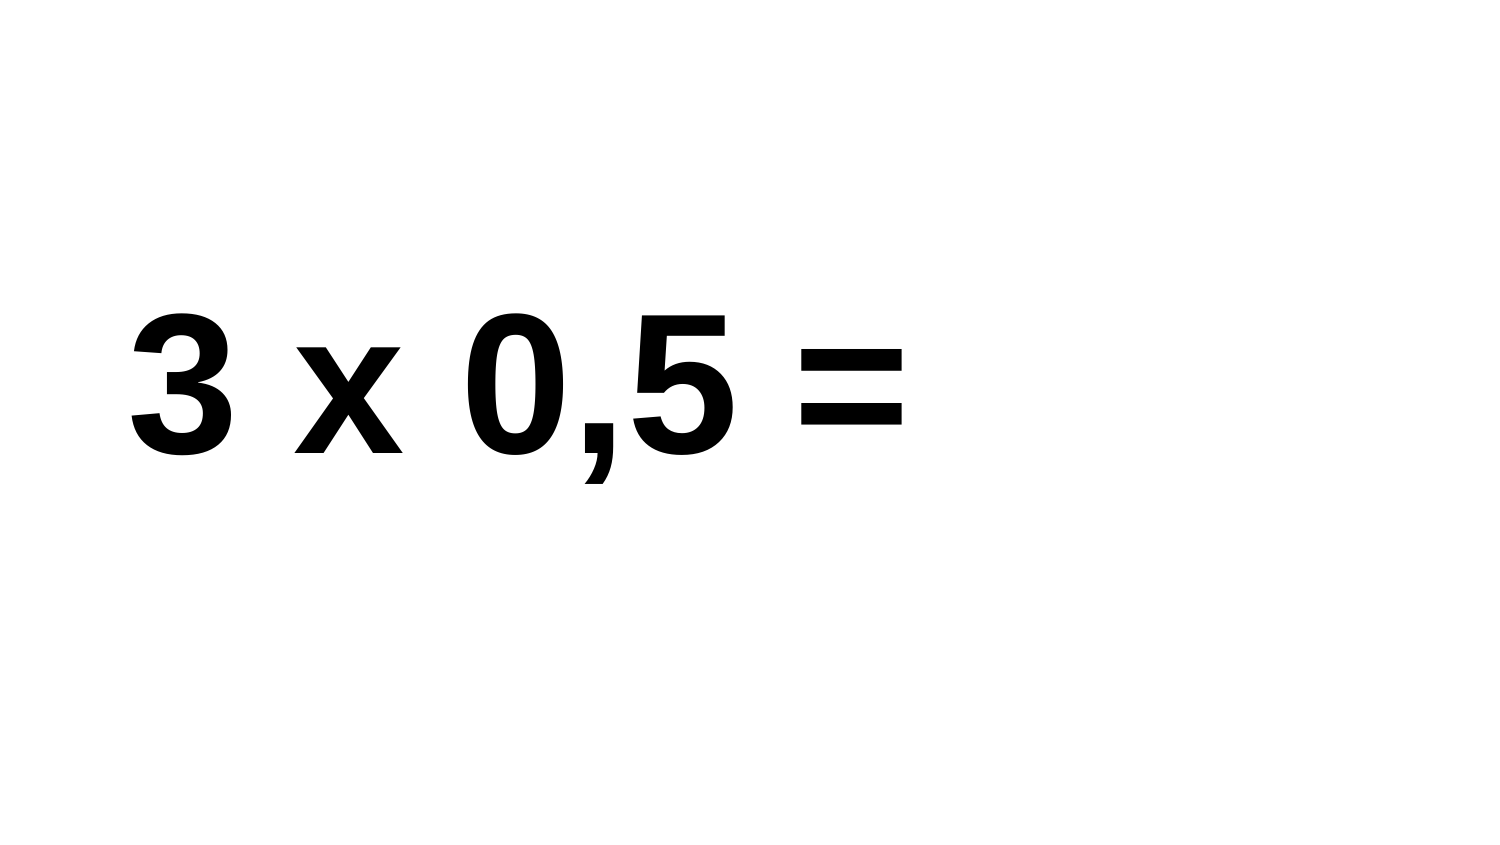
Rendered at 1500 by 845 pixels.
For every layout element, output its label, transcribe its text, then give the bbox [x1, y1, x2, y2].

text_box 3 x 0,5 = [112, 317, 1388, 509]
